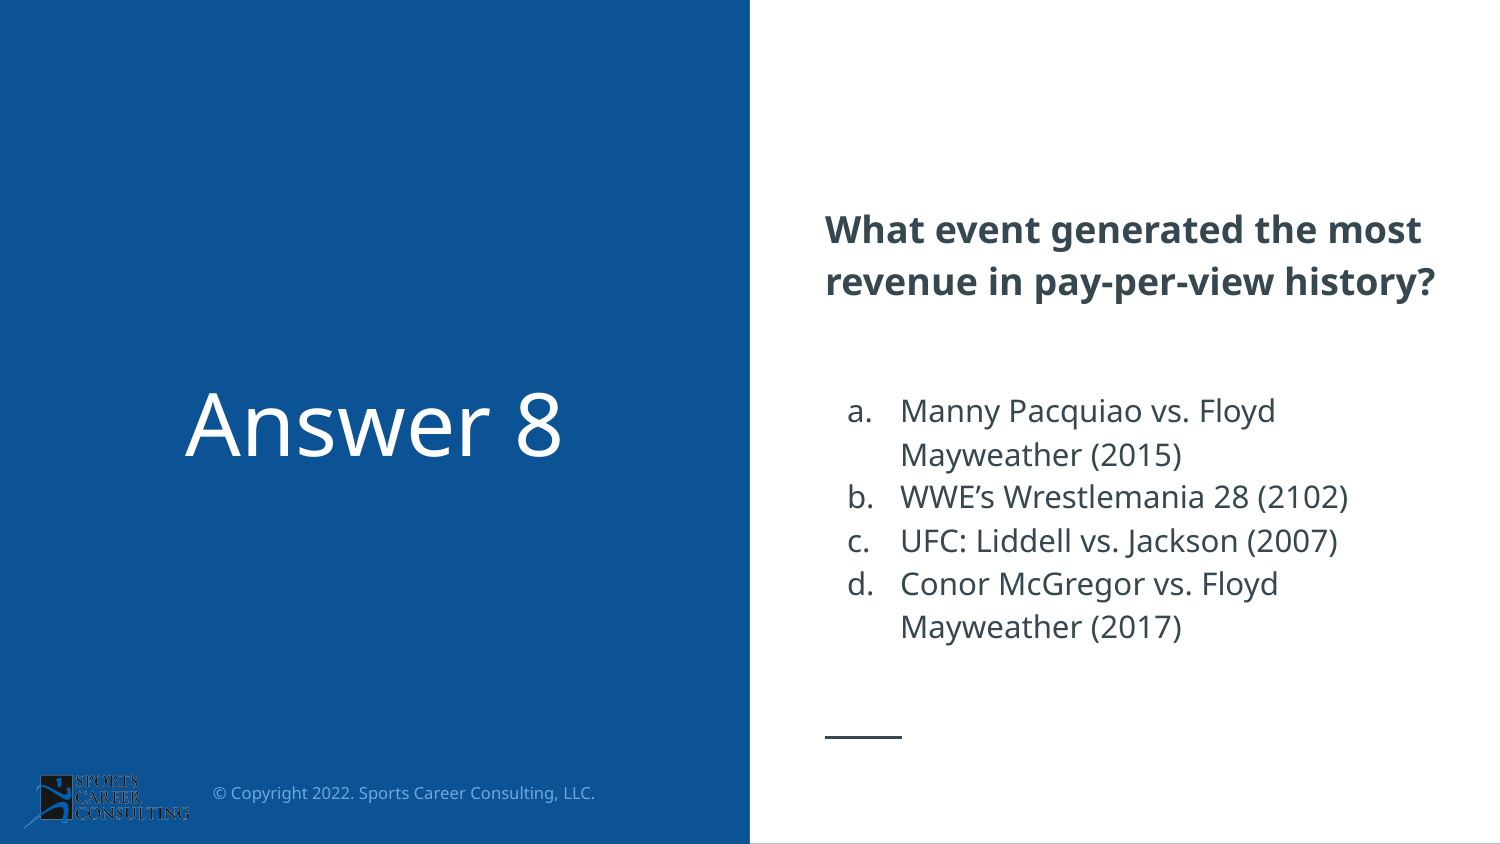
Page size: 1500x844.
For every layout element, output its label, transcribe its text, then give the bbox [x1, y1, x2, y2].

list What event generated the most revenue in pay-per-view history? Manny Pacquiao vs. Floyd Mayweather (2015) WWE’s Wrestlemania 28 (2102) UFC: Liddell vs. Jackson (2007) Conor McGregor vs. Floyd Mayweather (2017) [810, 118, 1455, 725]
text_box © Copyright 2022. Sports Career Consulting, LLC. [197, 767, 750, 838]
title Answer 8 [43, 298, 708, 546]
picture [22, 774, 190, 829]
